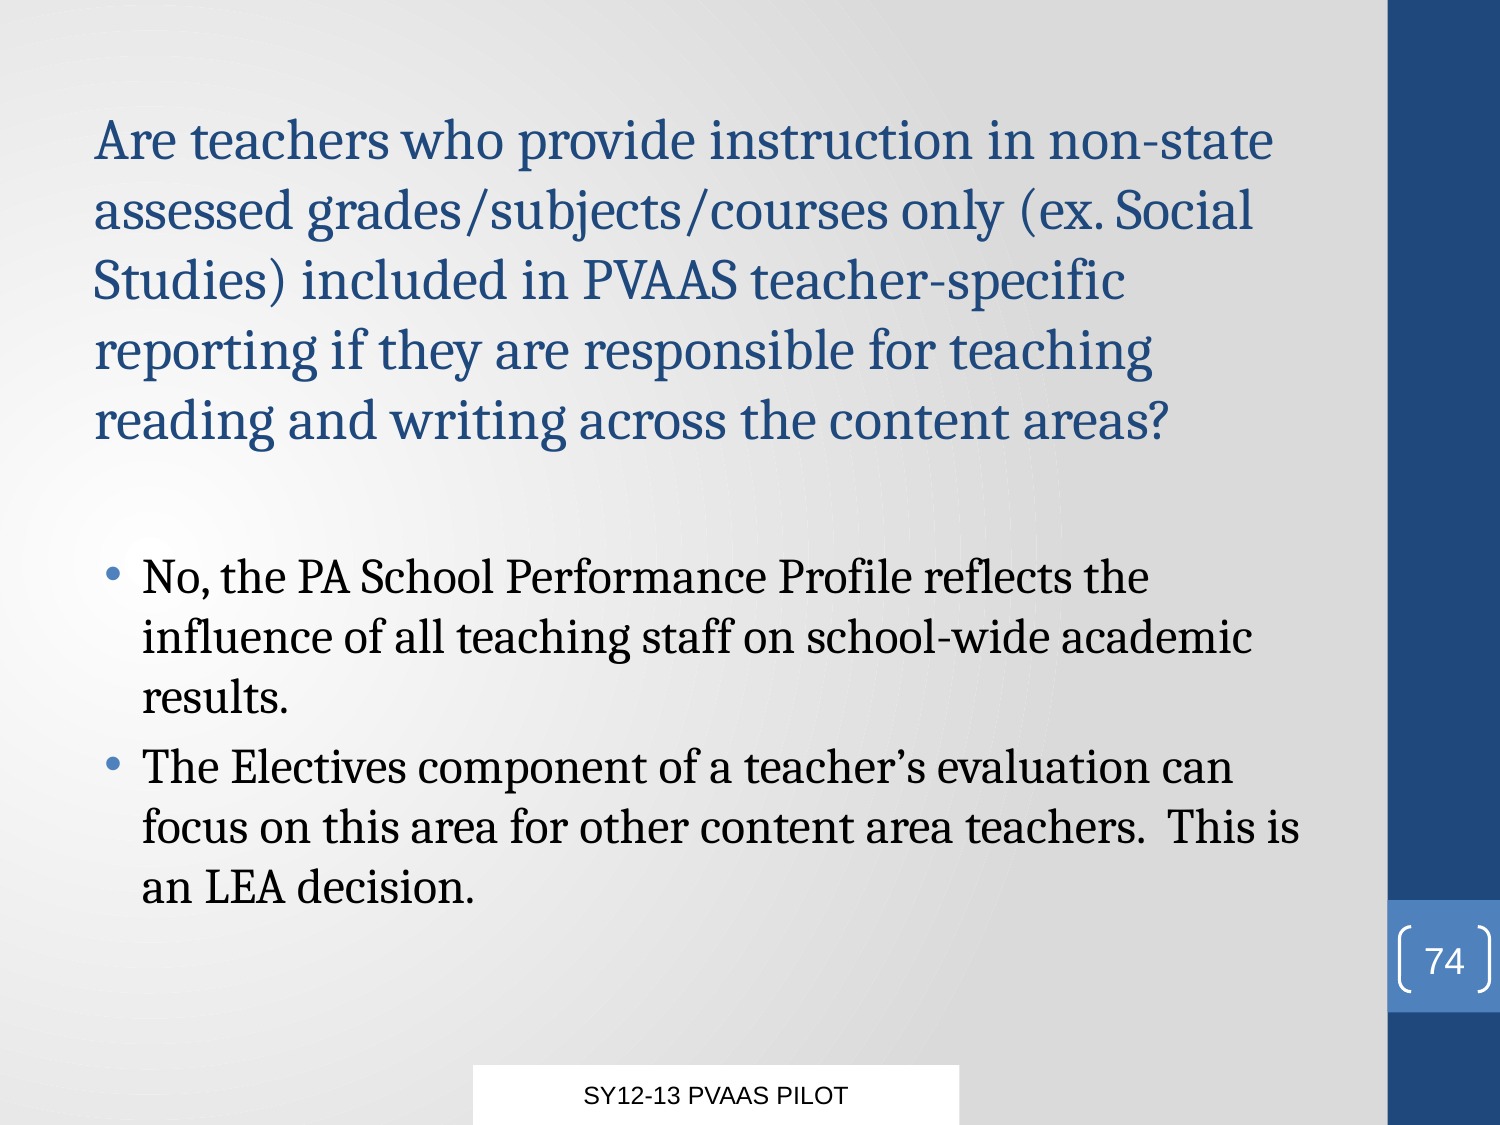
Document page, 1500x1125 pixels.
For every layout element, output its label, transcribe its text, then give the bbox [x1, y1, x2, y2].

slide_number 74 [1397, 925, 1492, 994]
list No, the PA School Performance Profile reflects the influence of all teaching staff on school-wide academic results. The Electives component of a teacher’s evaluation can focus on this area for other content area teachers. This is an LEA decision. [70, 535, 1321, 998]
footer SY12-13 PVAAS PILOT [473, 1065, 960, 1125]
title Are teachers who provide instruction in non-state assessed grades/subjects/courses only (ex. Social Studies) included in PVAAS teacher-specific reporting if they are responsible for teaching reading and writing across the content areas? [79, 222, 1330, 410]
